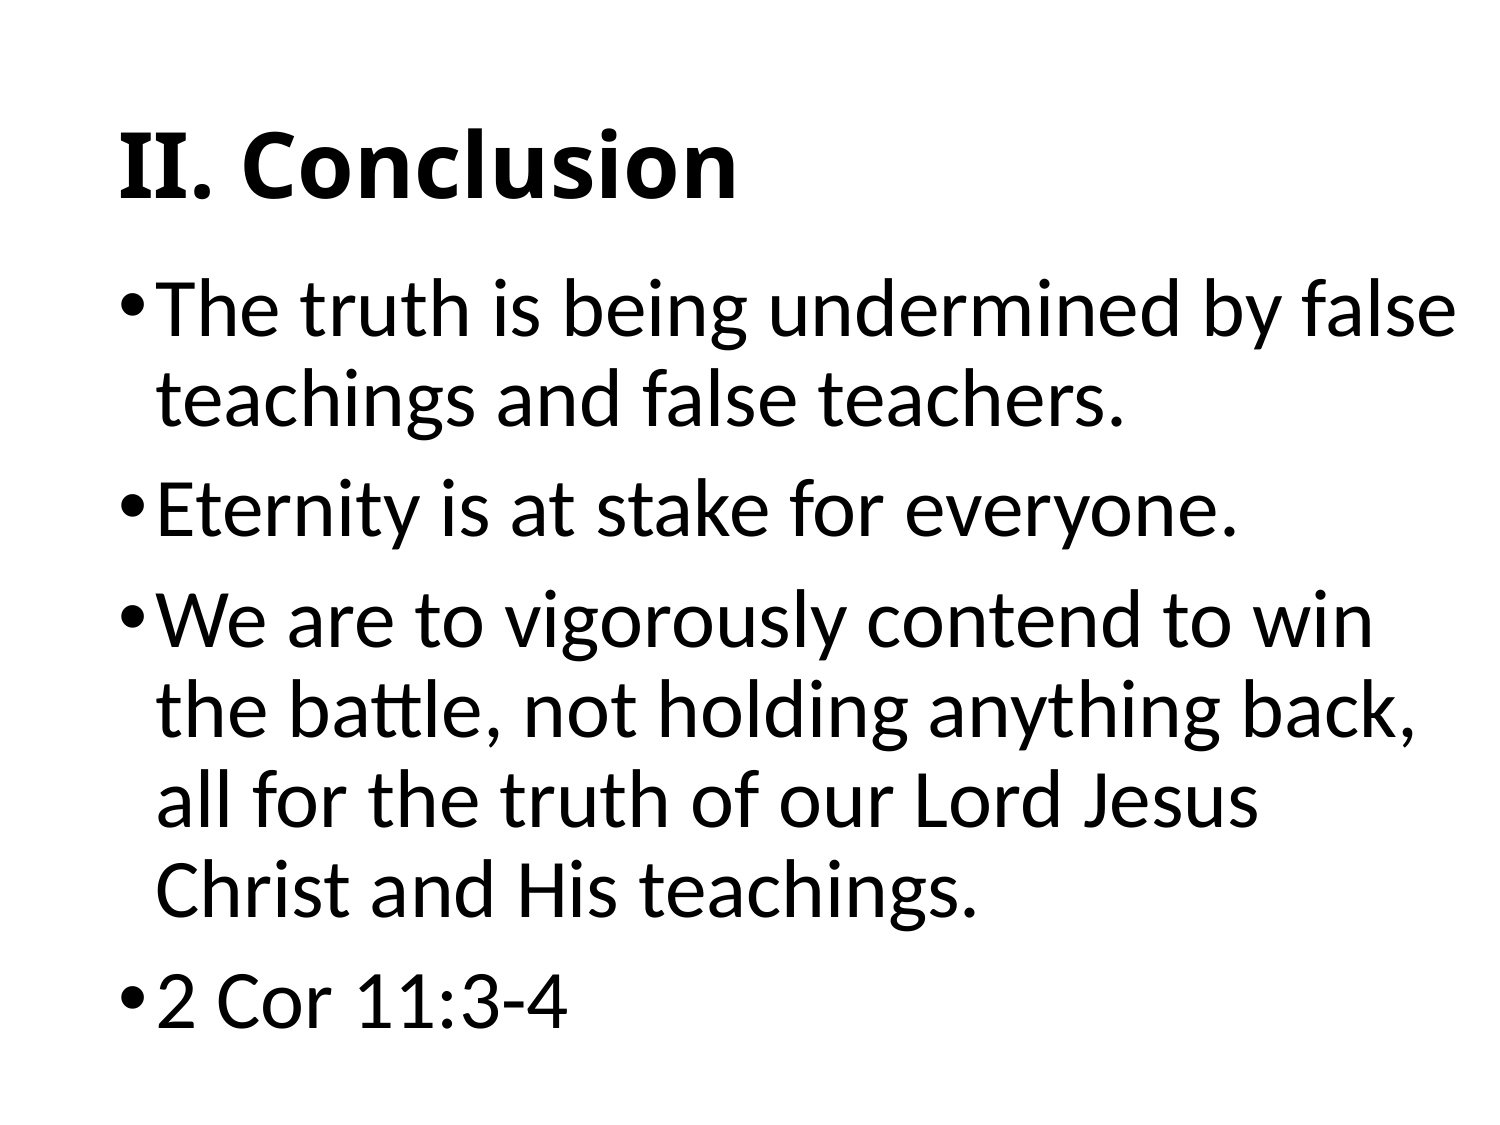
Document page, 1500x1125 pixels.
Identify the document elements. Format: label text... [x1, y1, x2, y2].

list The truth is being undermined by false teachings and false teachers. Eternity is at stake for everyone. We are to vigorously contend to win the battle, not holding anything back, all for the truth of our Lord Jesus Christ and His teachings. 2 Cor 11:3-4 [103, 256, 1476, 971]
title II. Conclusion [103, 59, 1397, 256]
